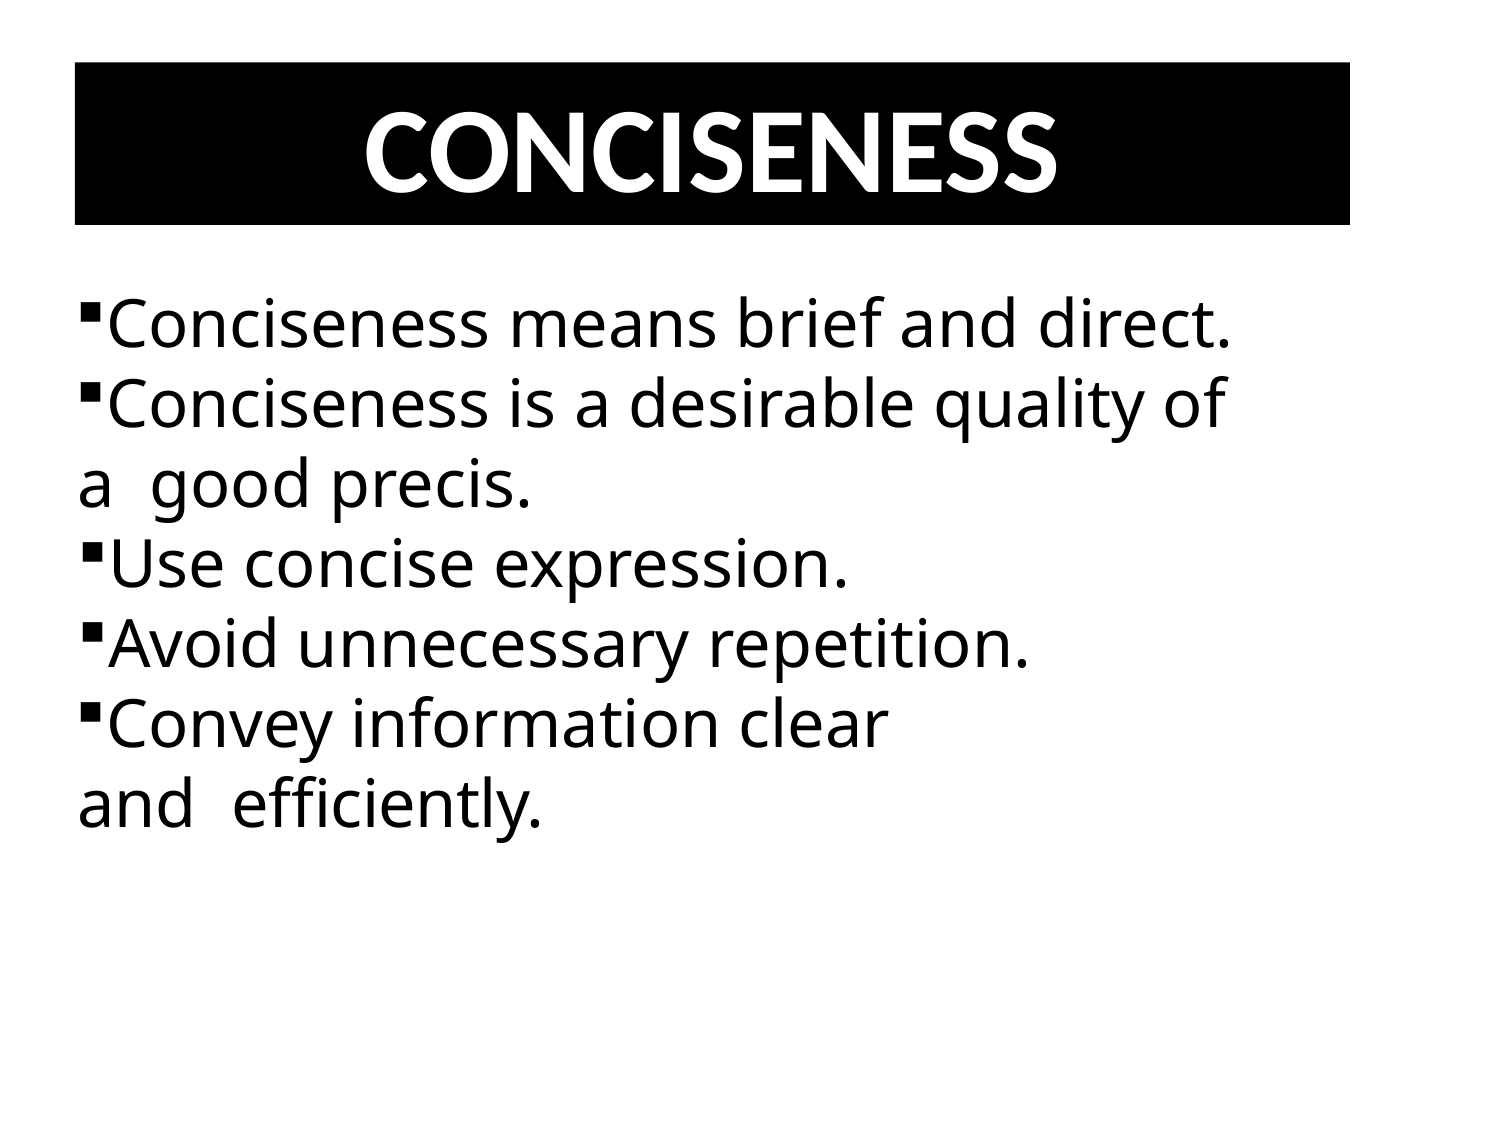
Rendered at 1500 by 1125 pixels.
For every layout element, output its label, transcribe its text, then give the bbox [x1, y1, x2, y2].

text_box CONCISENESS [74, 62, 1350, 225]
text_box Conciseness means brief and direct. Conciseness is a desirable quality of a good precis. Use concise expression. Avoid unnecessary repetition. Convey information clear and efficiently. [75, 278, 1245, 841]
